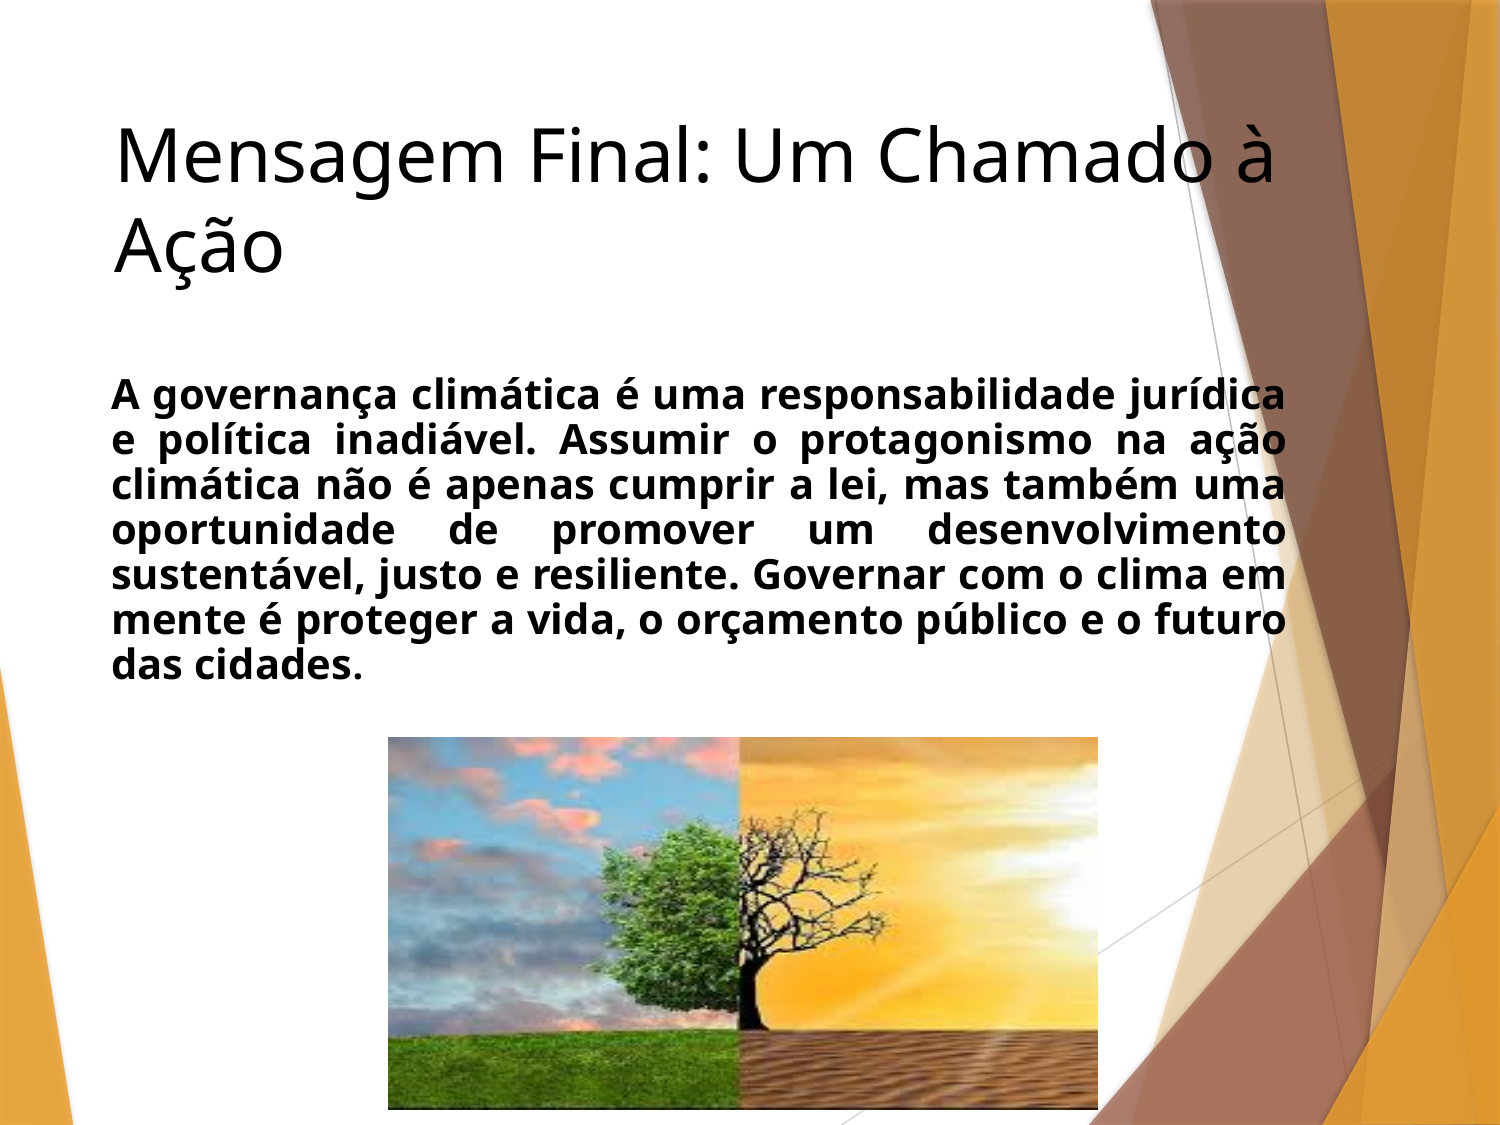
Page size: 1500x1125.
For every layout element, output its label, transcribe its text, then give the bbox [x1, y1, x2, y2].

picture [388, 737, 1098, 1111]
title Mensagem Final: Um Chamado à Ação [99, 99, 1380, 317]
text_box A governança climática é uma responsabilidade jurídica e política inadiável. Assumir o protagonismo na ação climática não é apenas cumprir a lei, mas também uma oportunidade de promover um desenvolvimento sustentável, justo e resiliente. Governar com o clima em mente é proteger a vida, o orçamento público e o futuro das cidades. [99, 149, 1300, 912]
